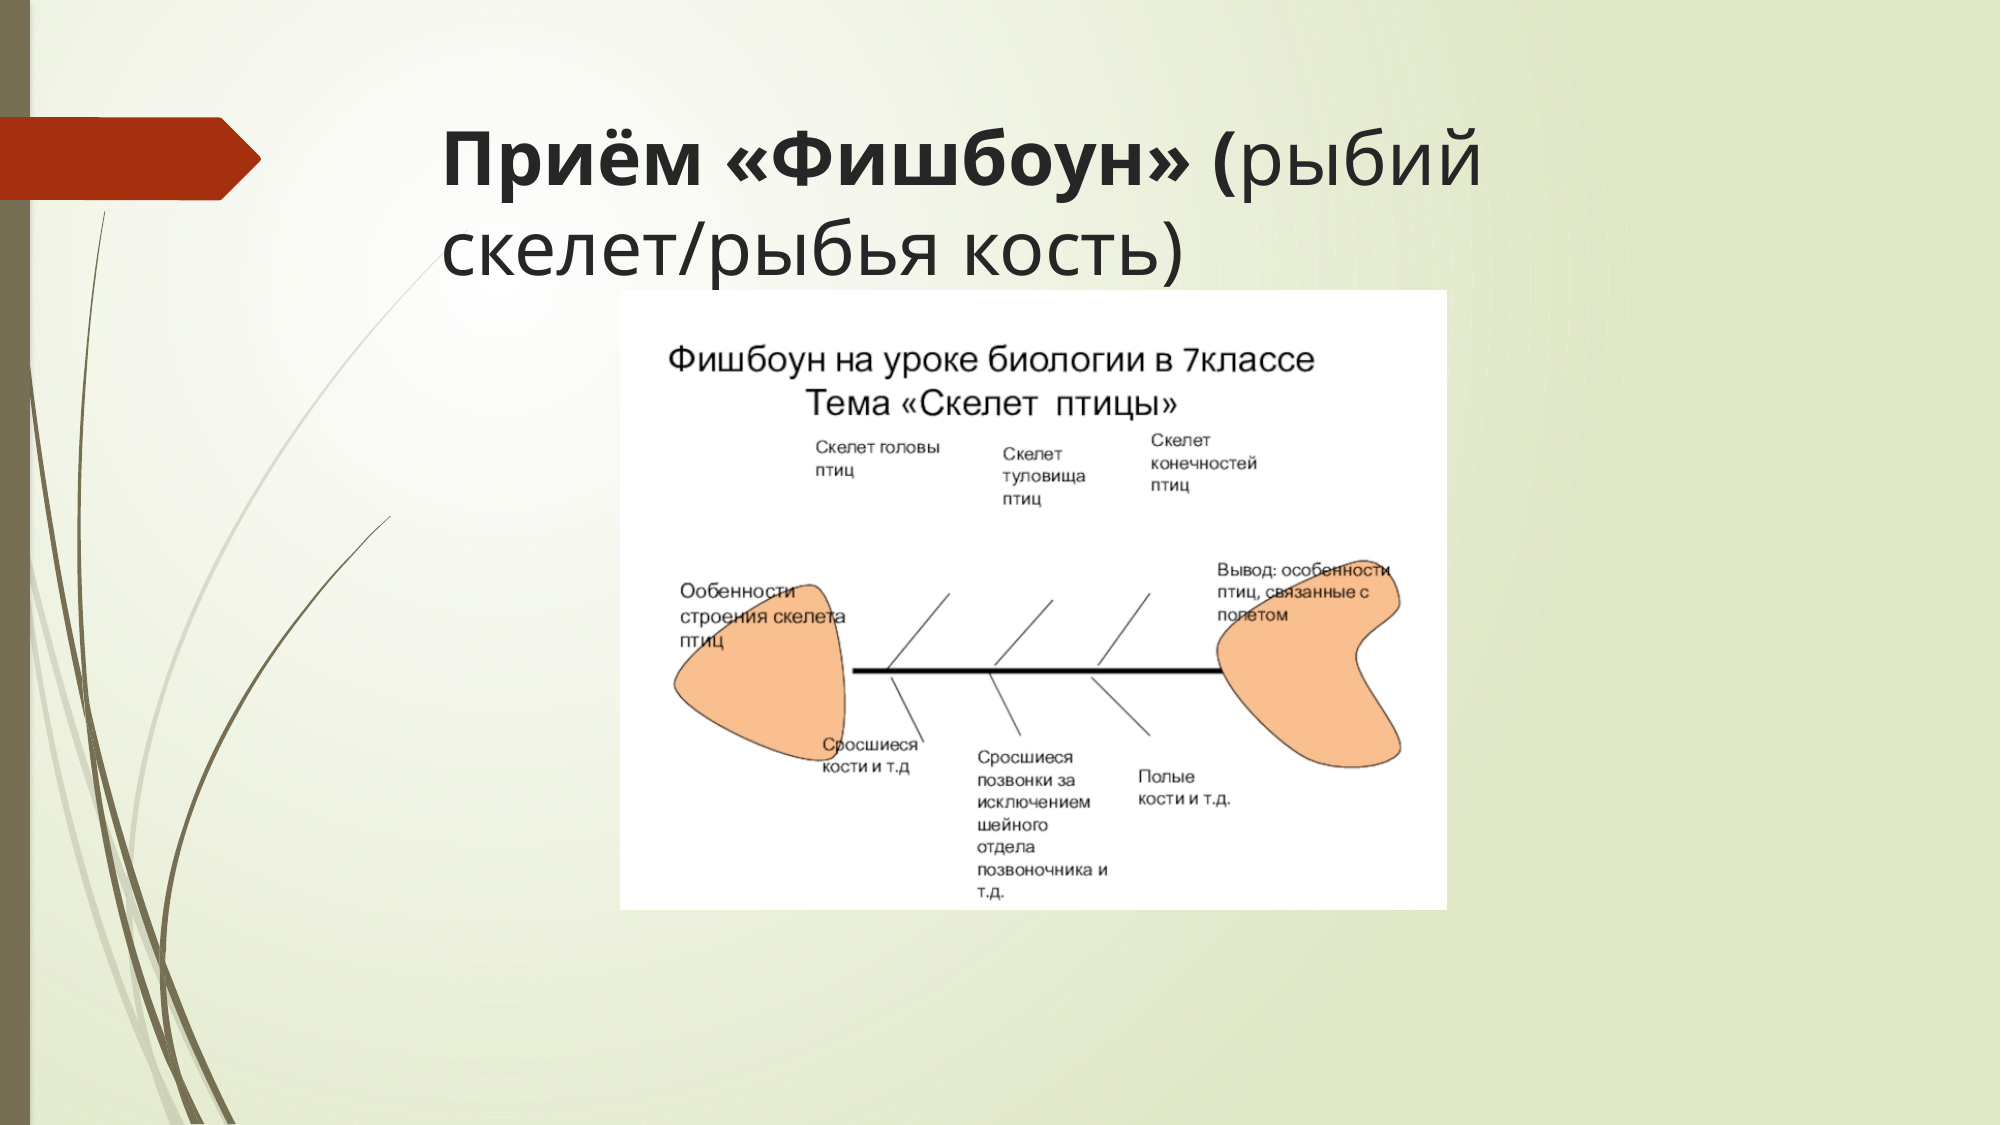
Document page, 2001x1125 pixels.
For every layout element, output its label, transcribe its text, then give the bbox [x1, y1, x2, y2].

title Приём «Фишбоун» (рыбий скелет/рыбья кость) [425, 102, 1888, 313]
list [620, 290, 1447, 911]
